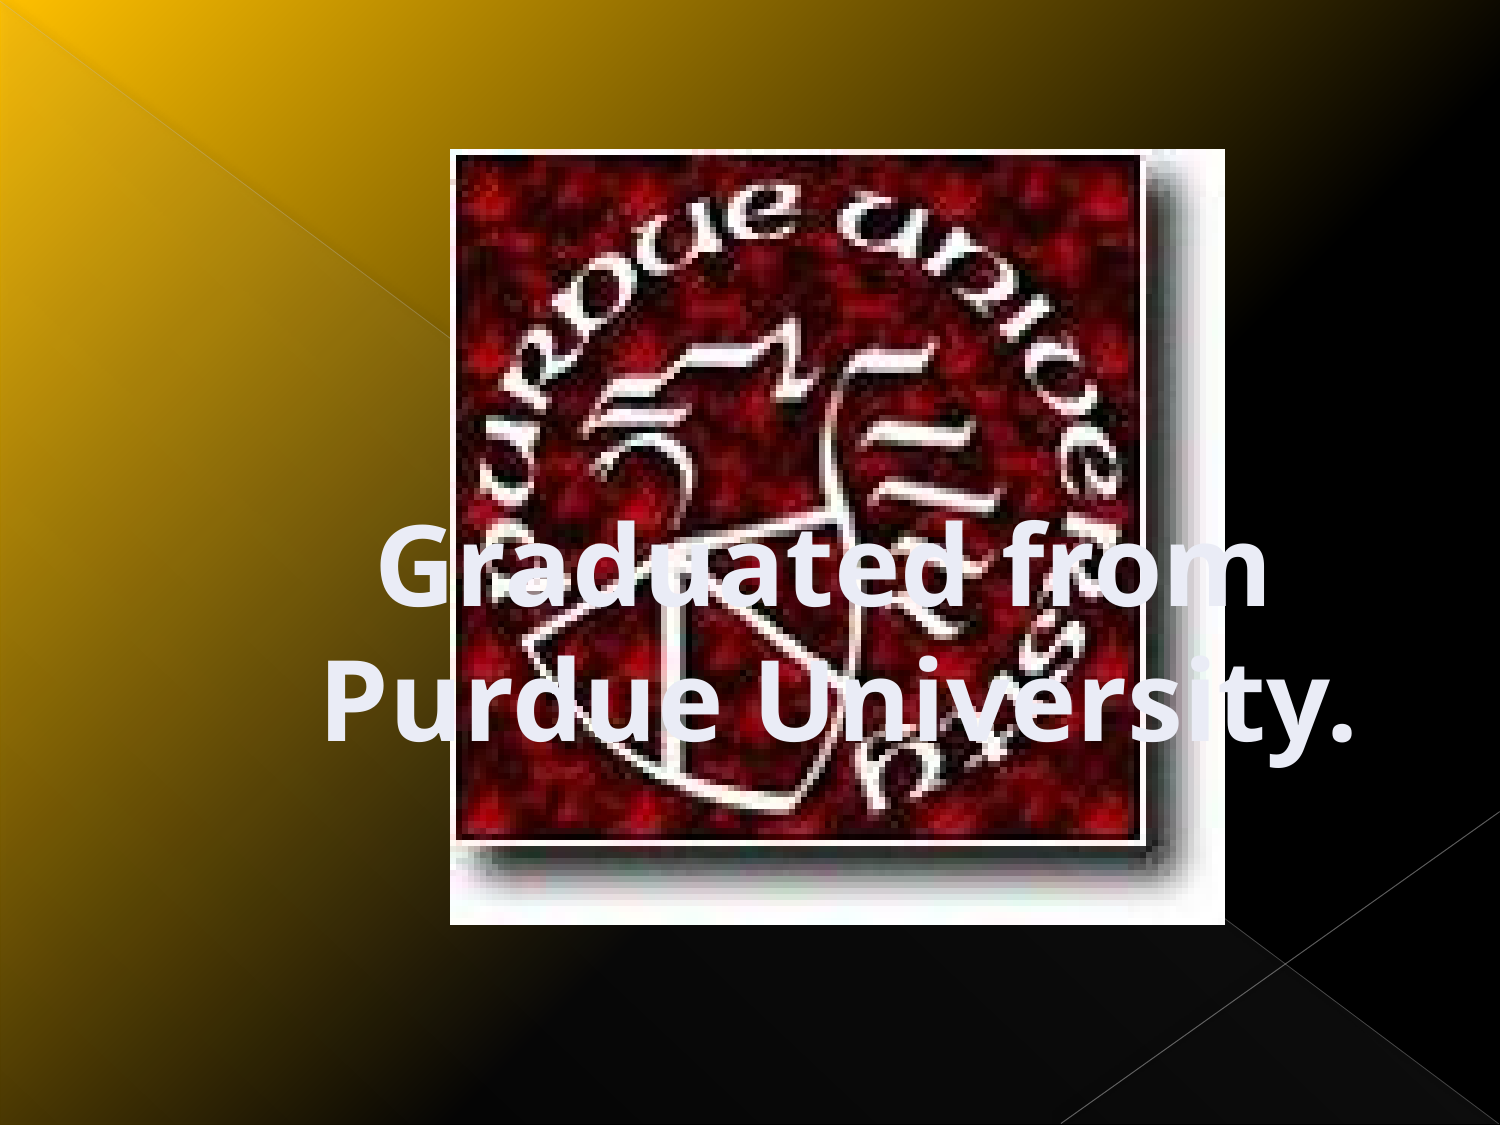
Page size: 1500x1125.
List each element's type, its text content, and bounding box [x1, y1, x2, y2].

text_box Graduated from Purdue University. [303, 486, 440, 772]
picture [449, 149, 1226, 926]
text_box Graduated from Purdue University. [1230, 486, 1374, 772]
